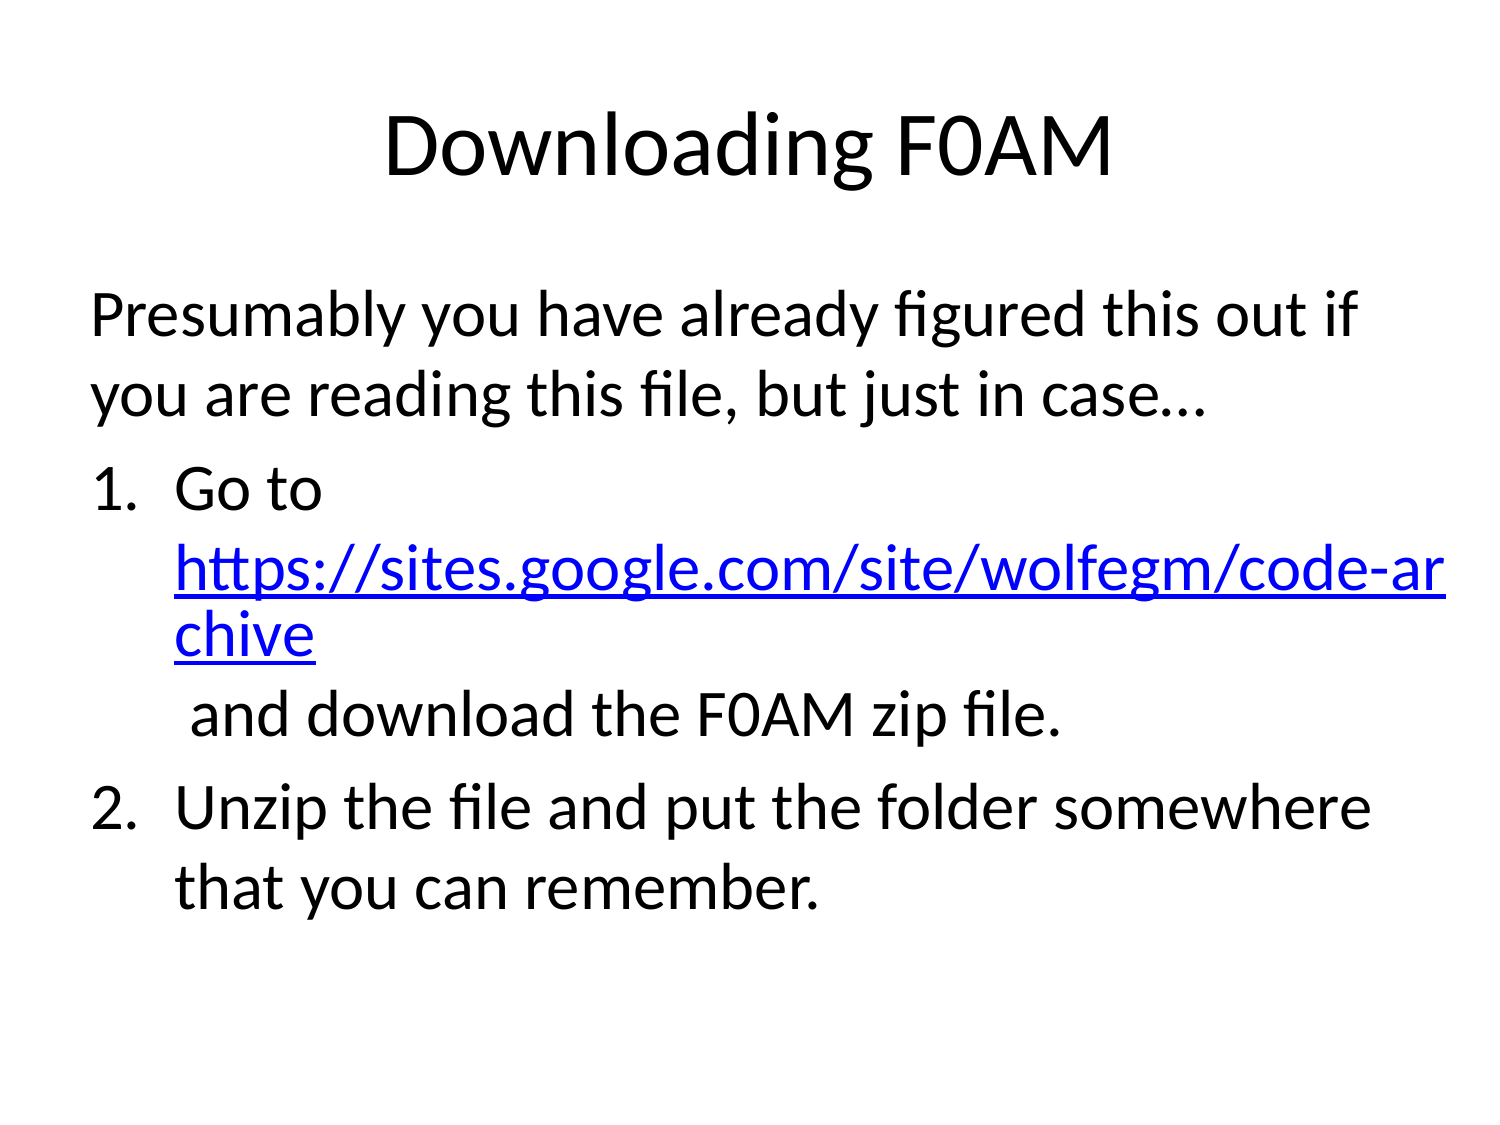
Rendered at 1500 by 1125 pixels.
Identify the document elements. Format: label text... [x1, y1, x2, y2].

list Presumably you have already figured this out if you are reading this file, but just in case… Go to https://sites.google.com/site/wolfegm/code-archive and download the F0AM zip file. Unzip the file and put the folder somewhere that you can remember. [75, 262, 1463, 1005]
title Downloading F0AM [75, 45, 1425, 233]
